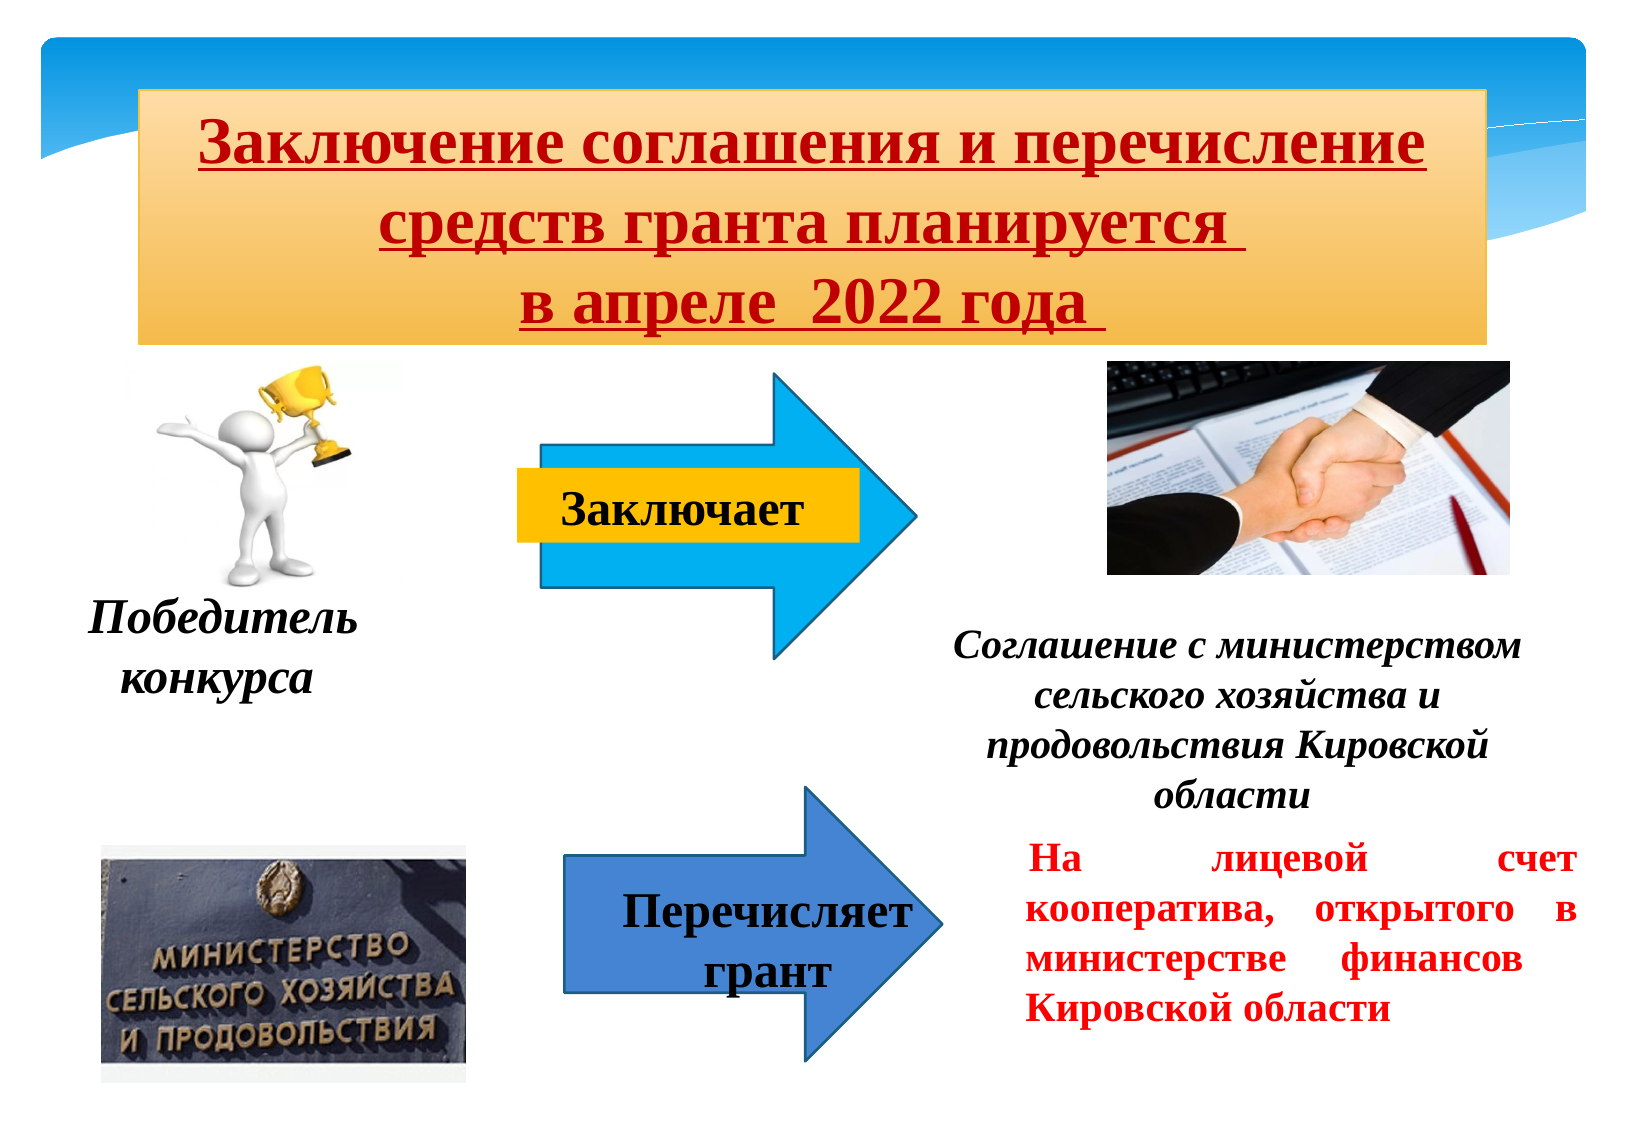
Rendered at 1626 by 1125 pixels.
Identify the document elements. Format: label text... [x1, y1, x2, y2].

text_box [563, 785, 890, 995]
picture [101, 845, 466, 1083]
picture [126, 361, 403, 595]
text_box Победитель конкурса [44, 575, 402, 711]
text_box Заключение соглашения и перечисление средств гранта планируется в апреле 2022 года [138, 89, 1487, 345]
text_box Соглашение с министерством сельского хозяйства и продовольствия Кировской области [907, 609, 1569, 825]
text_box [539, 372, 918, 661]
text_box Заключает [517, 467, 860, 543]
text_box [803, 1005, 864, 1063]
text_box На лицевой счет кооператива, открытого в министерстве финансов Кировской области [954, 822, 1593, 1088]
text_box Перечисляет грант [581, 869, 954, 1005]
picture [1107, 361, 1510, 575]
